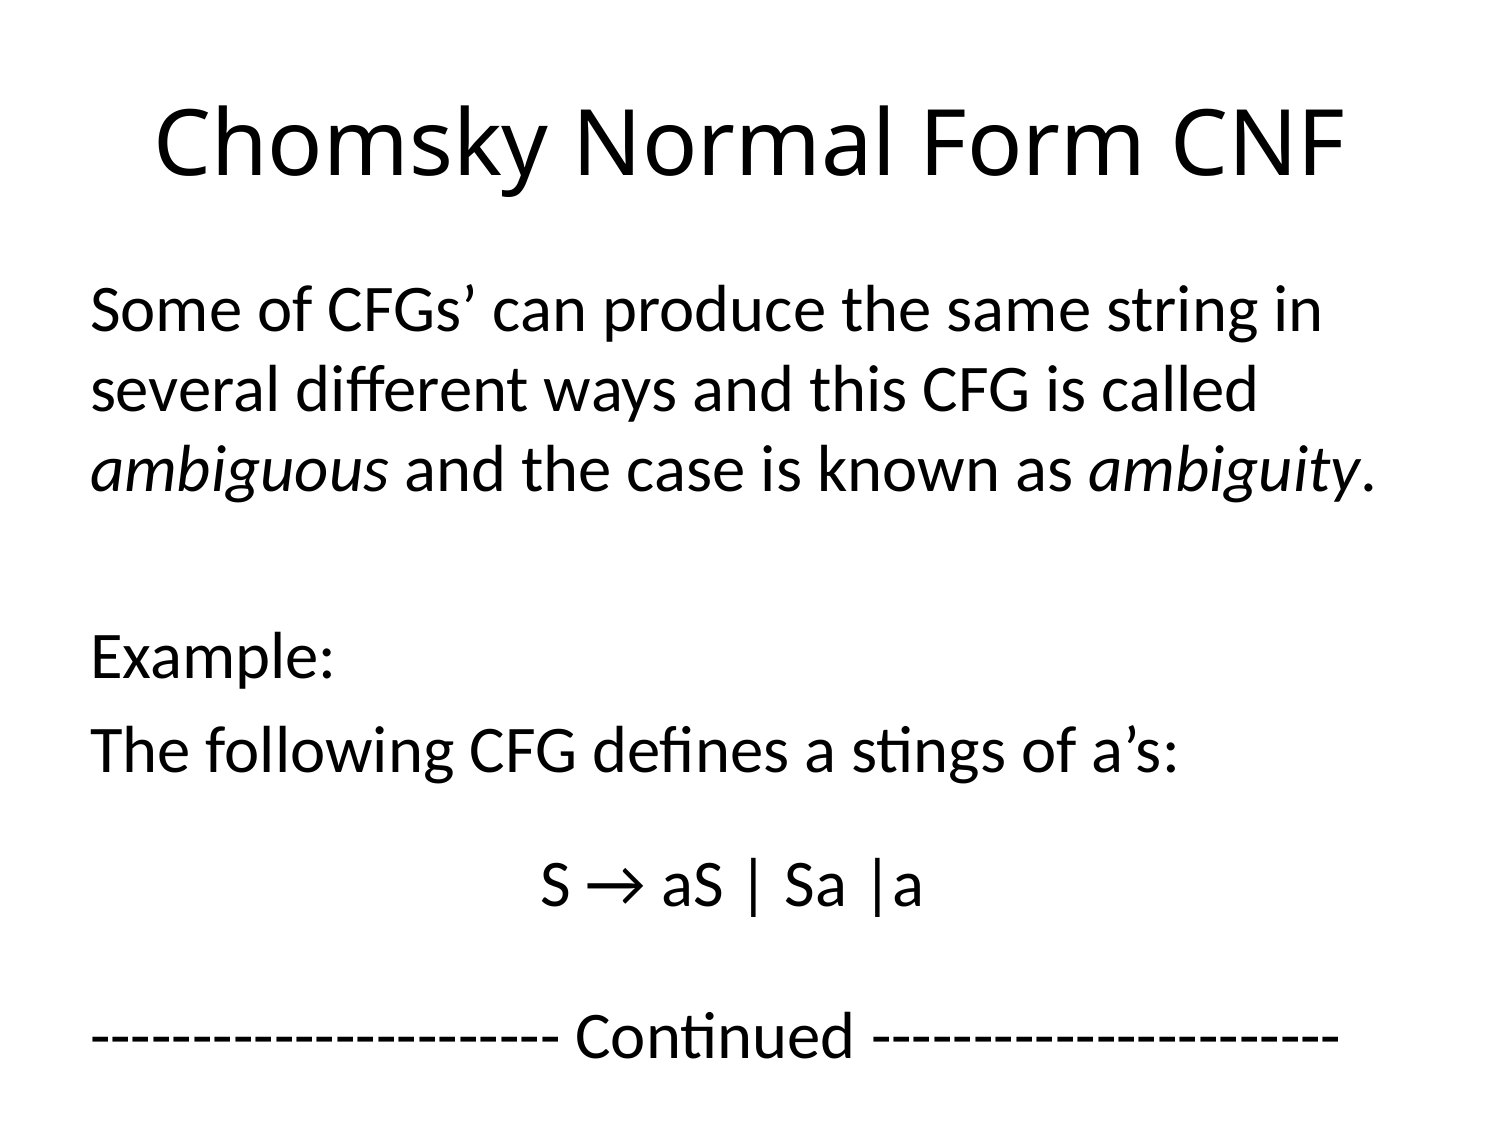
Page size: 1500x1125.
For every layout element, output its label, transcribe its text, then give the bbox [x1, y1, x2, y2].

list Some of CFGs’ can produce the same string in several different ways and this CFG is called ambiguous and the case is known as ambiguity. Example: The following CFG defines a stings of a’s: S → aS | Sa |a ----------------------- Continued ----------------------- [75, 257, 1425, 1088]
title Chomsky Normal Form CNF [75, 45, 1425, 233]
